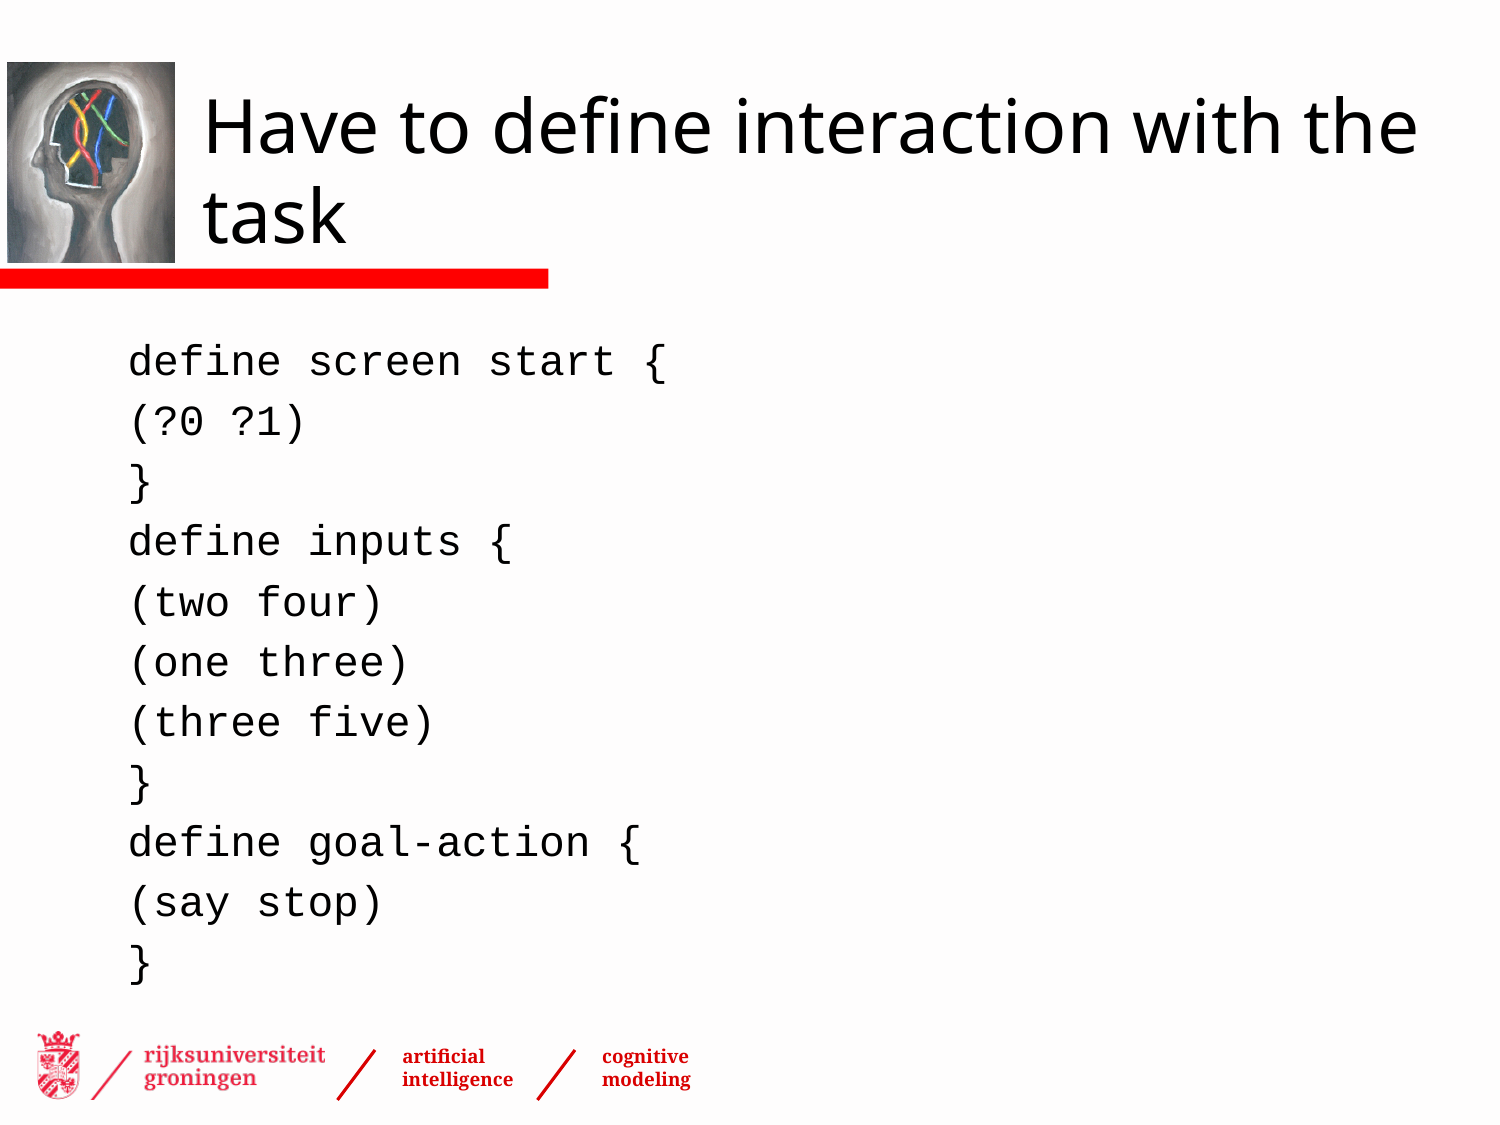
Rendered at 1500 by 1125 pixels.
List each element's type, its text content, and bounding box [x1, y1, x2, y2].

title Have to define interaction with the task [187, 74, 1463, 263]
picture [7, 62, 175, 263]
list define screen start { (?0 ?1) } define inputs { (two four) (one three) (three five) } define goal-action { (say stop) } [112, 324, 1388, 1001]
